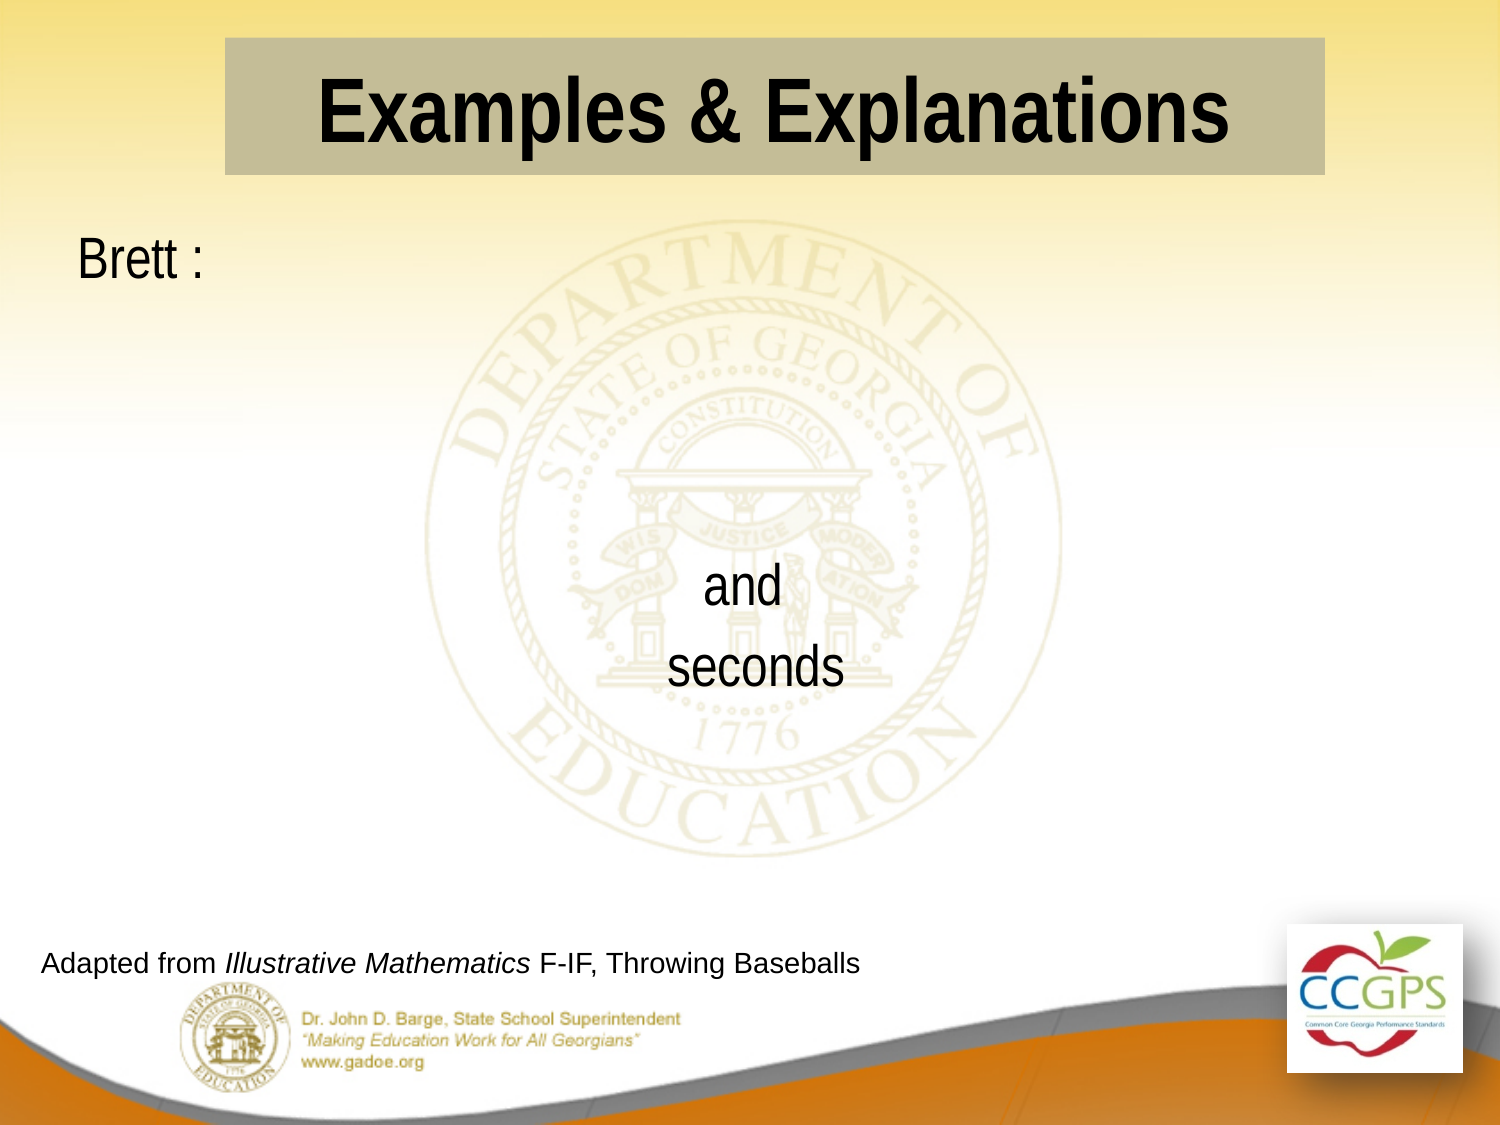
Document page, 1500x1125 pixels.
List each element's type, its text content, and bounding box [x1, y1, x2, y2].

picture [0, 0, 1500, 1125]
title Examples & Explanations [224, 37, 1326, 176]
text_box Adapted from Illustrative Mathematics F-IF, Throwing Baseballs [25, 937, 876, 988]
